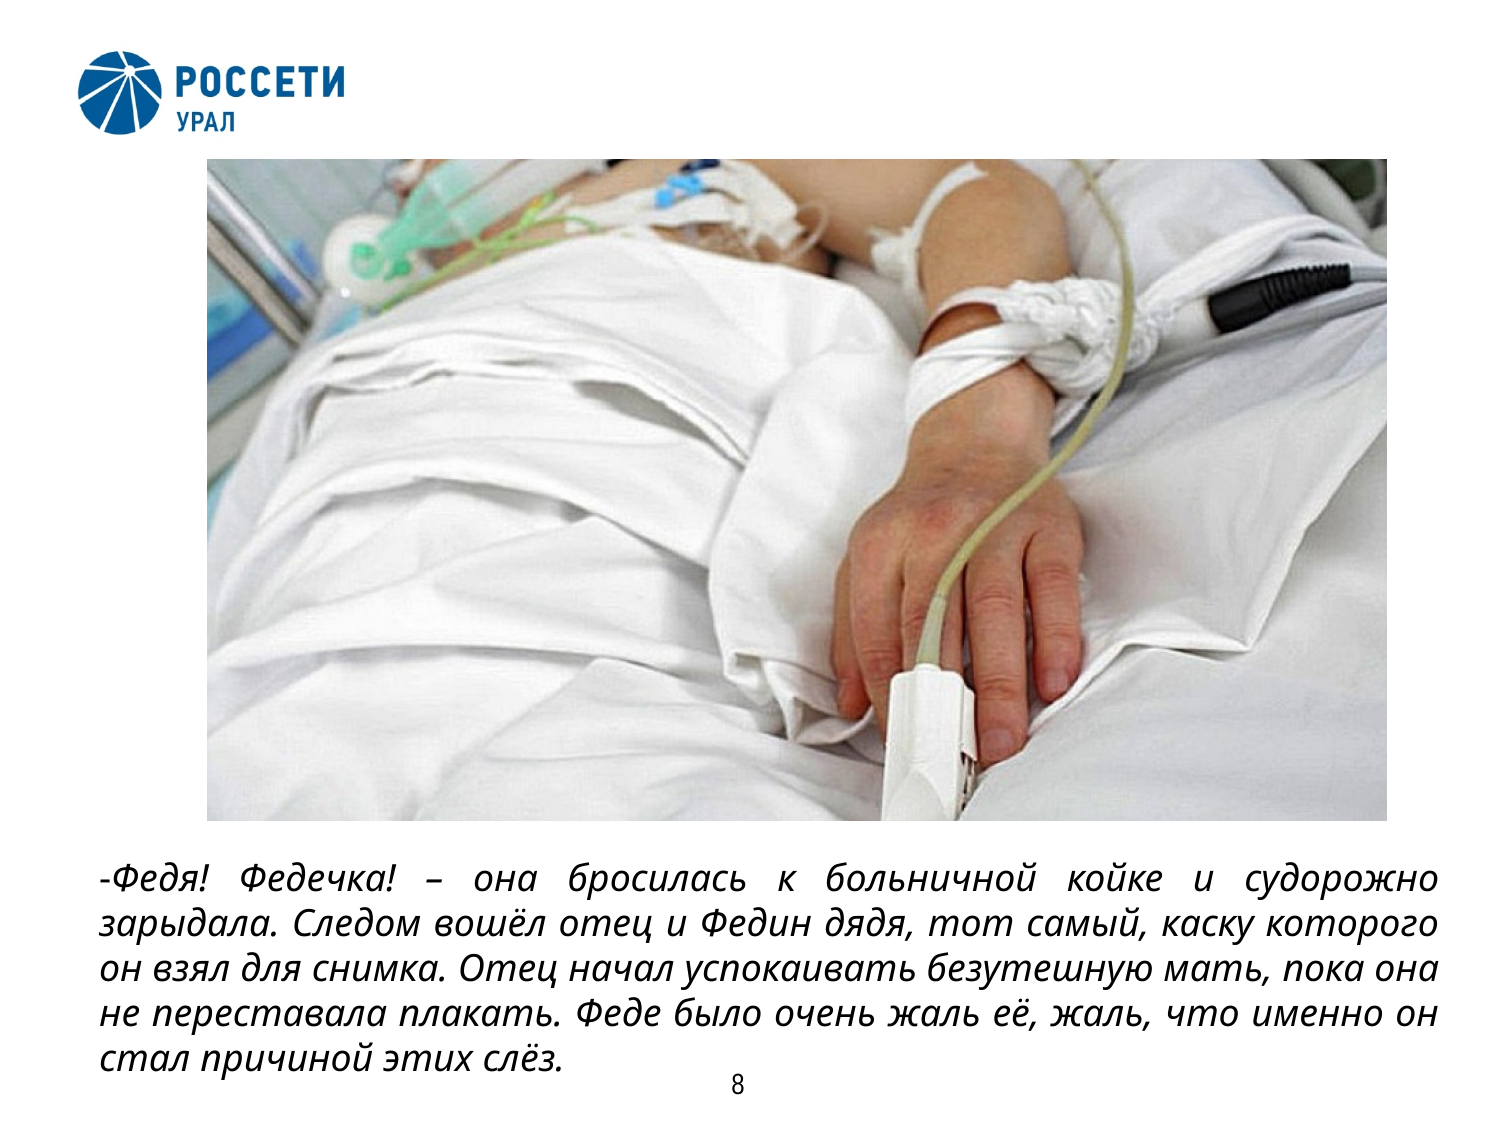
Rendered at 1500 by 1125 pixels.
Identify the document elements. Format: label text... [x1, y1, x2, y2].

picture [0, 0, 1500, 1125]
text_box -Федя! Федечка! – она бросилась к больничной койке и судорожно зарыдала. Следом вошёл отец и Федин дядя, тот самый, каску которого он взял для снимка. Отец начал успокаивать безутешную мать, пока она не переставала плакать. Феде было очень жаль её, жаль, что именно он стал причиной этих слёз. [84, 846, 1455, 1087]
text_box 8 [679, 1087, 798, 1123]
